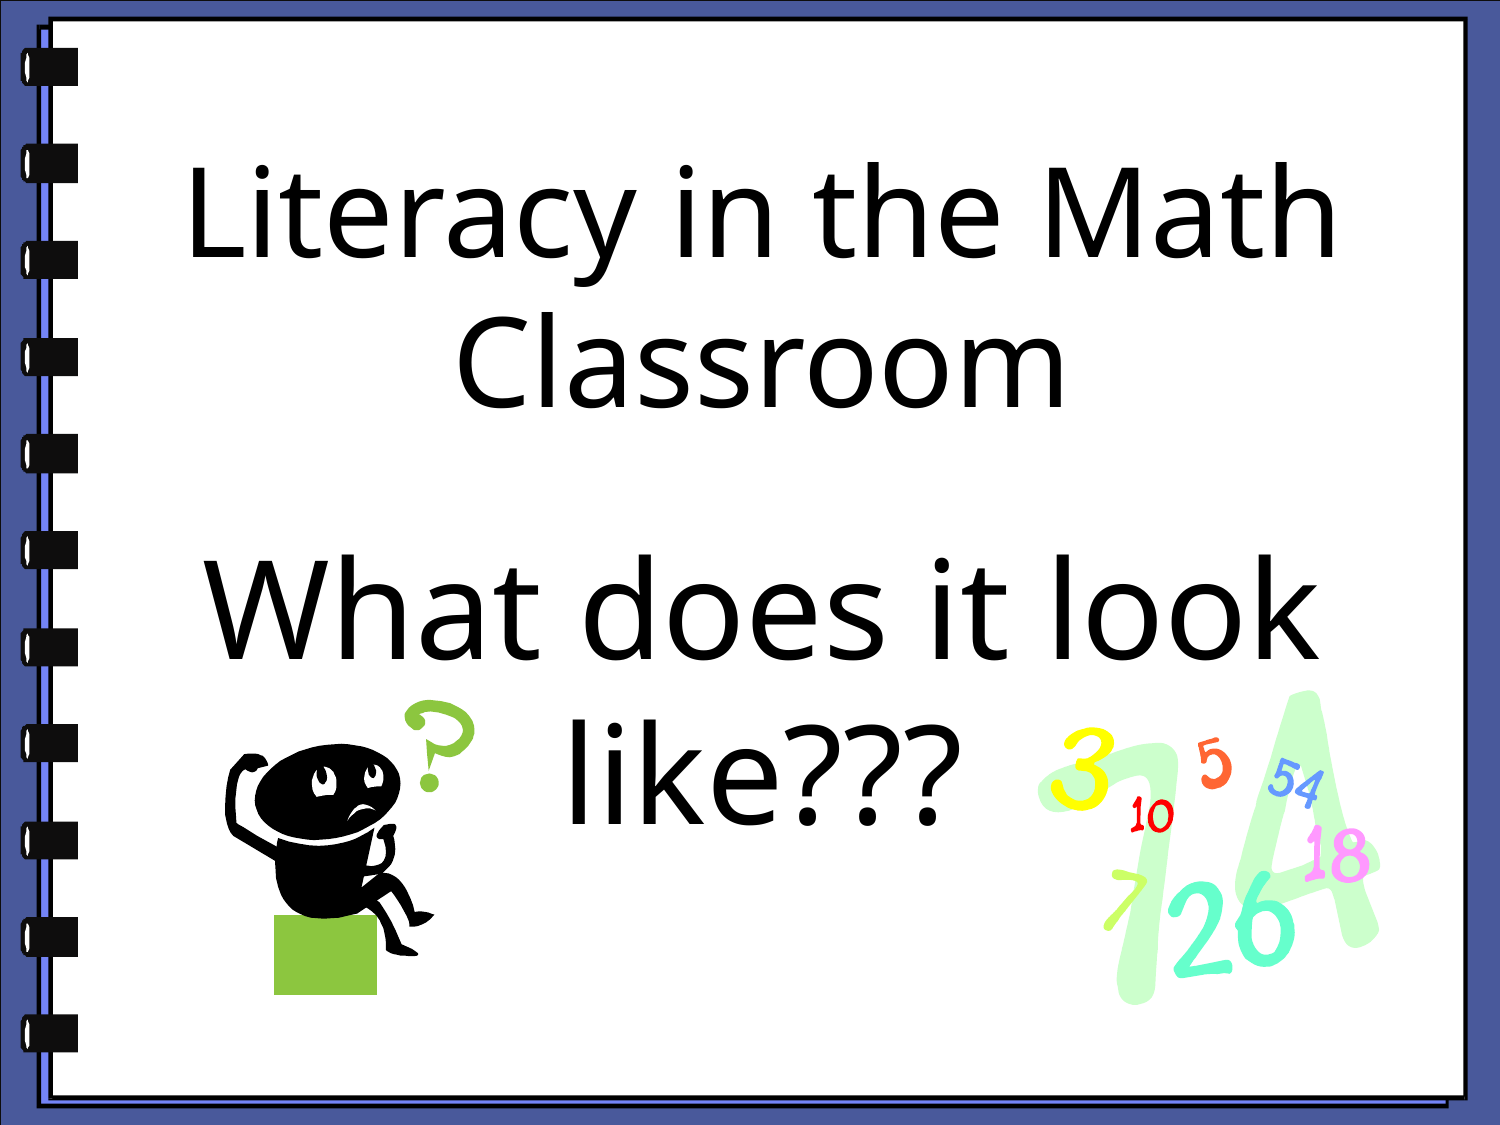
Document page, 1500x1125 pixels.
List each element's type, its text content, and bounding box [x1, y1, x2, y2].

picture [224, 699, 475, 995]
picture [1037, 687, 1384, 1005]
text_box Literacy in the Math Classroom What does it look like??? [162, 124, 1363, 860]
